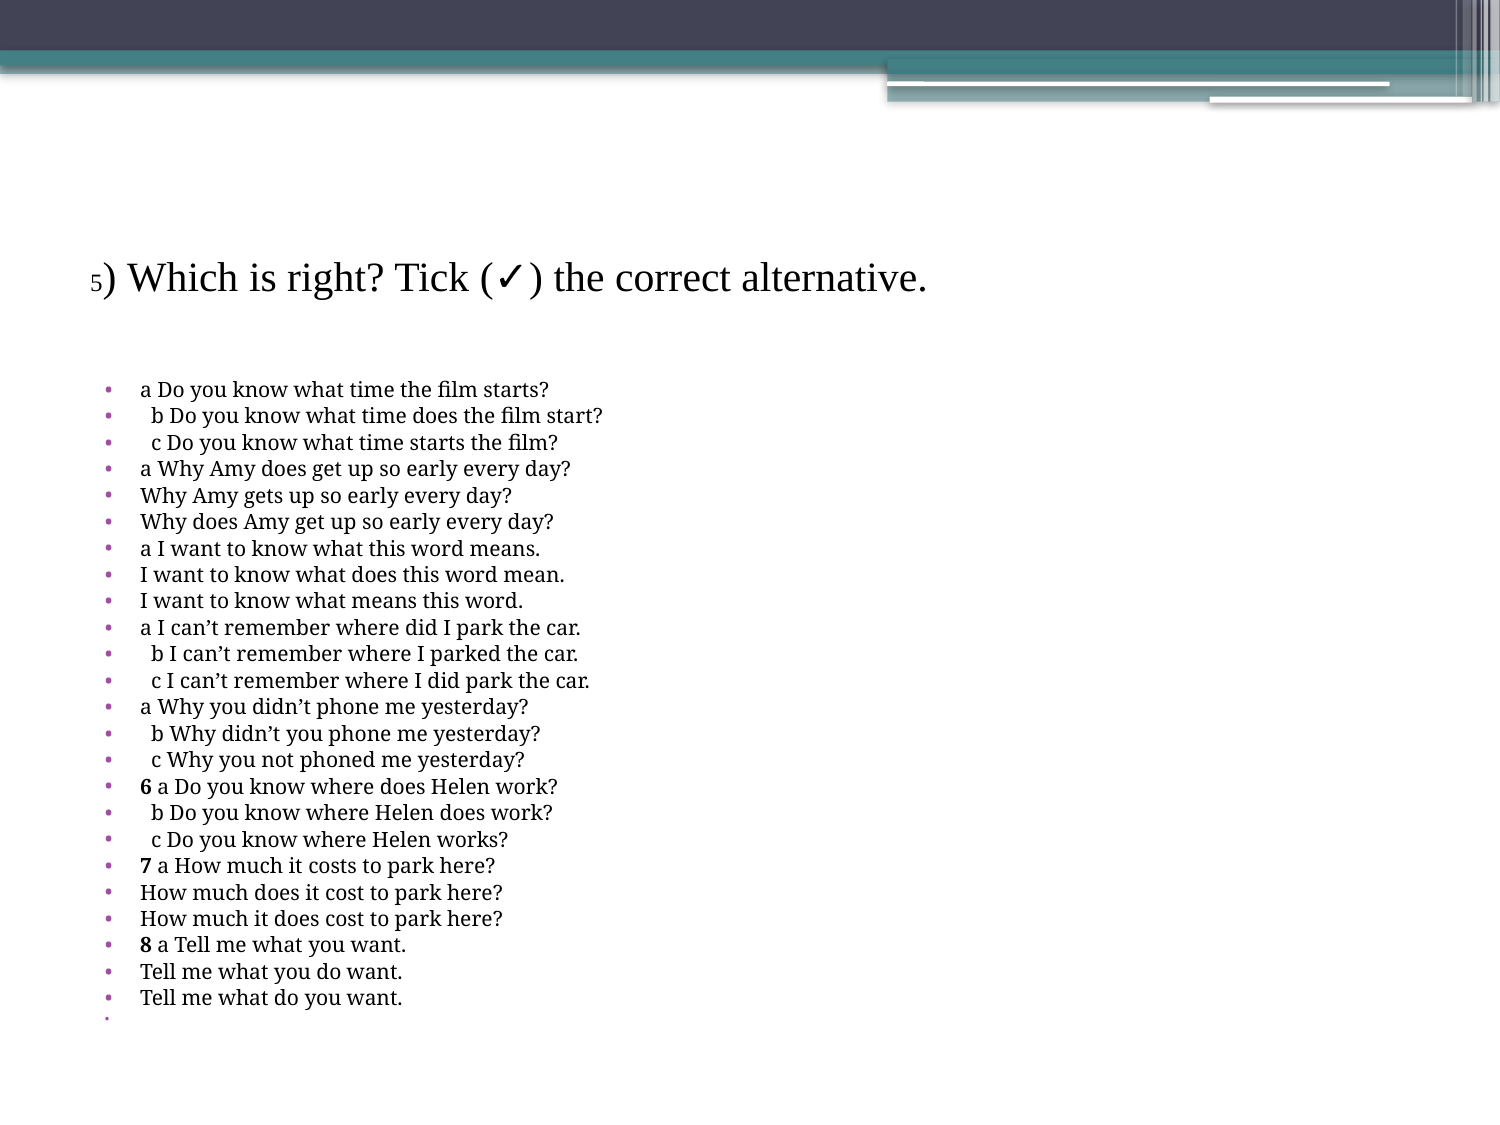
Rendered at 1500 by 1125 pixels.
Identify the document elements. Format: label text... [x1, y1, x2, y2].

title 5) Which is right? Tick (✓) the correct alternative. [75, 173, 953, 377]
list a Do you know what time the film starts? b Do you know what time does the film start? c Do you know what time starts the film? a Why Amy does get up so early every day? Why Amy gets up so early every day? Why does Amy get up so early every day? a I want to know what this word means. I want to know what does this word mean. I want to know what means this word. a I can’t remember where did I park the car. b I can’t remember where I parked the car. c I can’t remember where I did park the car. a Why you didn’t phone me yesterday? b Why didn’t you phone me yesterday? c Why you not phoned me yesterday? 6 a Do you know where does Helen work? b Do you know where Helen does work? c Do you know where Helen works? 7 a How much it costs to park here? How much does it cost to park here? How much it does cost to park here? 8 a Tell me what you want. Tell me what you do want. Tell me what do you want. [75, 368, 1425, 1079]
